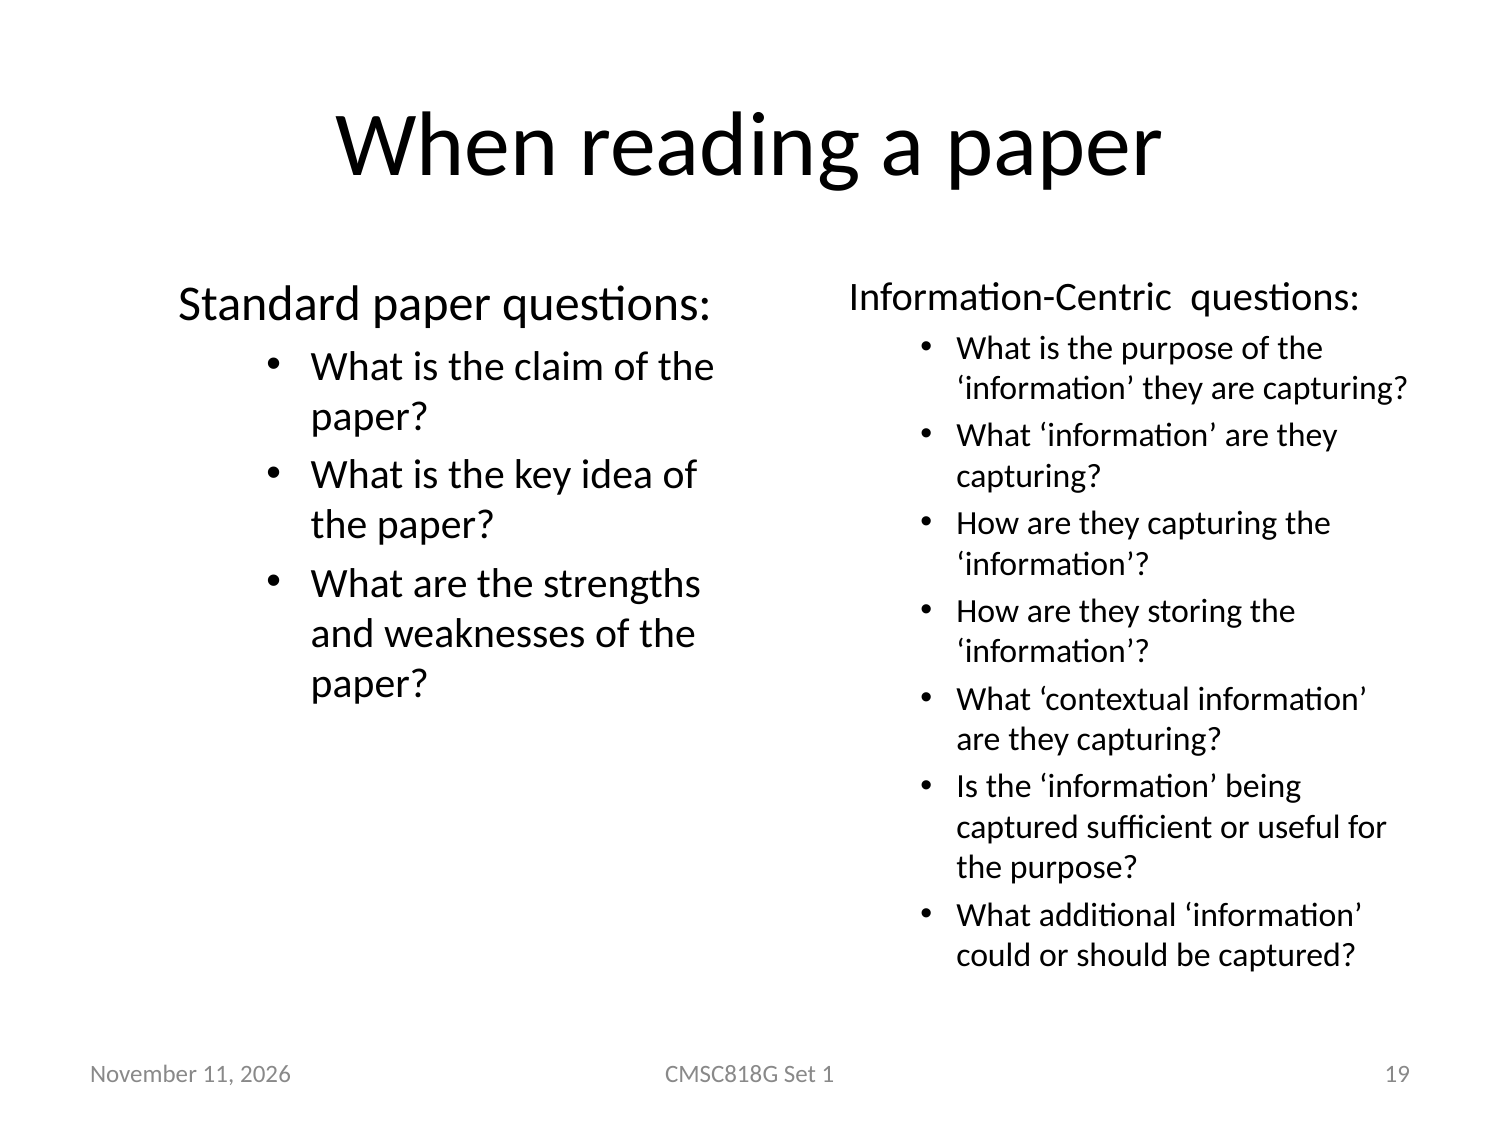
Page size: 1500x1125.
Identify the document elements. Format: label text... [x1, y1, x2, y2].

slide_number 19 [1074, 1042, 1425, 1103]
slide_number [75, 1042, 425, 1103]
list Standard paper questions: What is the claim of the paper? What is the key idea of the paper? What are the strengths and weaknesses of the paper? [75, 262, 738, 1005]
footer CMSC818G Set 1 [512, 1042, 988, 1103]
title When reading a paper [75, 45, 1425, 233]
list Information-Centric questions: What is the purpose of the ‘information’ they are capturing? What ‘information’ are they capturing? How are they capturing the ‘information’? How are they storing the ‘information’? What ‘contextual information’ are they capturing? Is the ‘information’ being captured sufficient or useful for the purpose? What additional ‘information’ could or should be captured? [762, 262, 1425, 1005]
